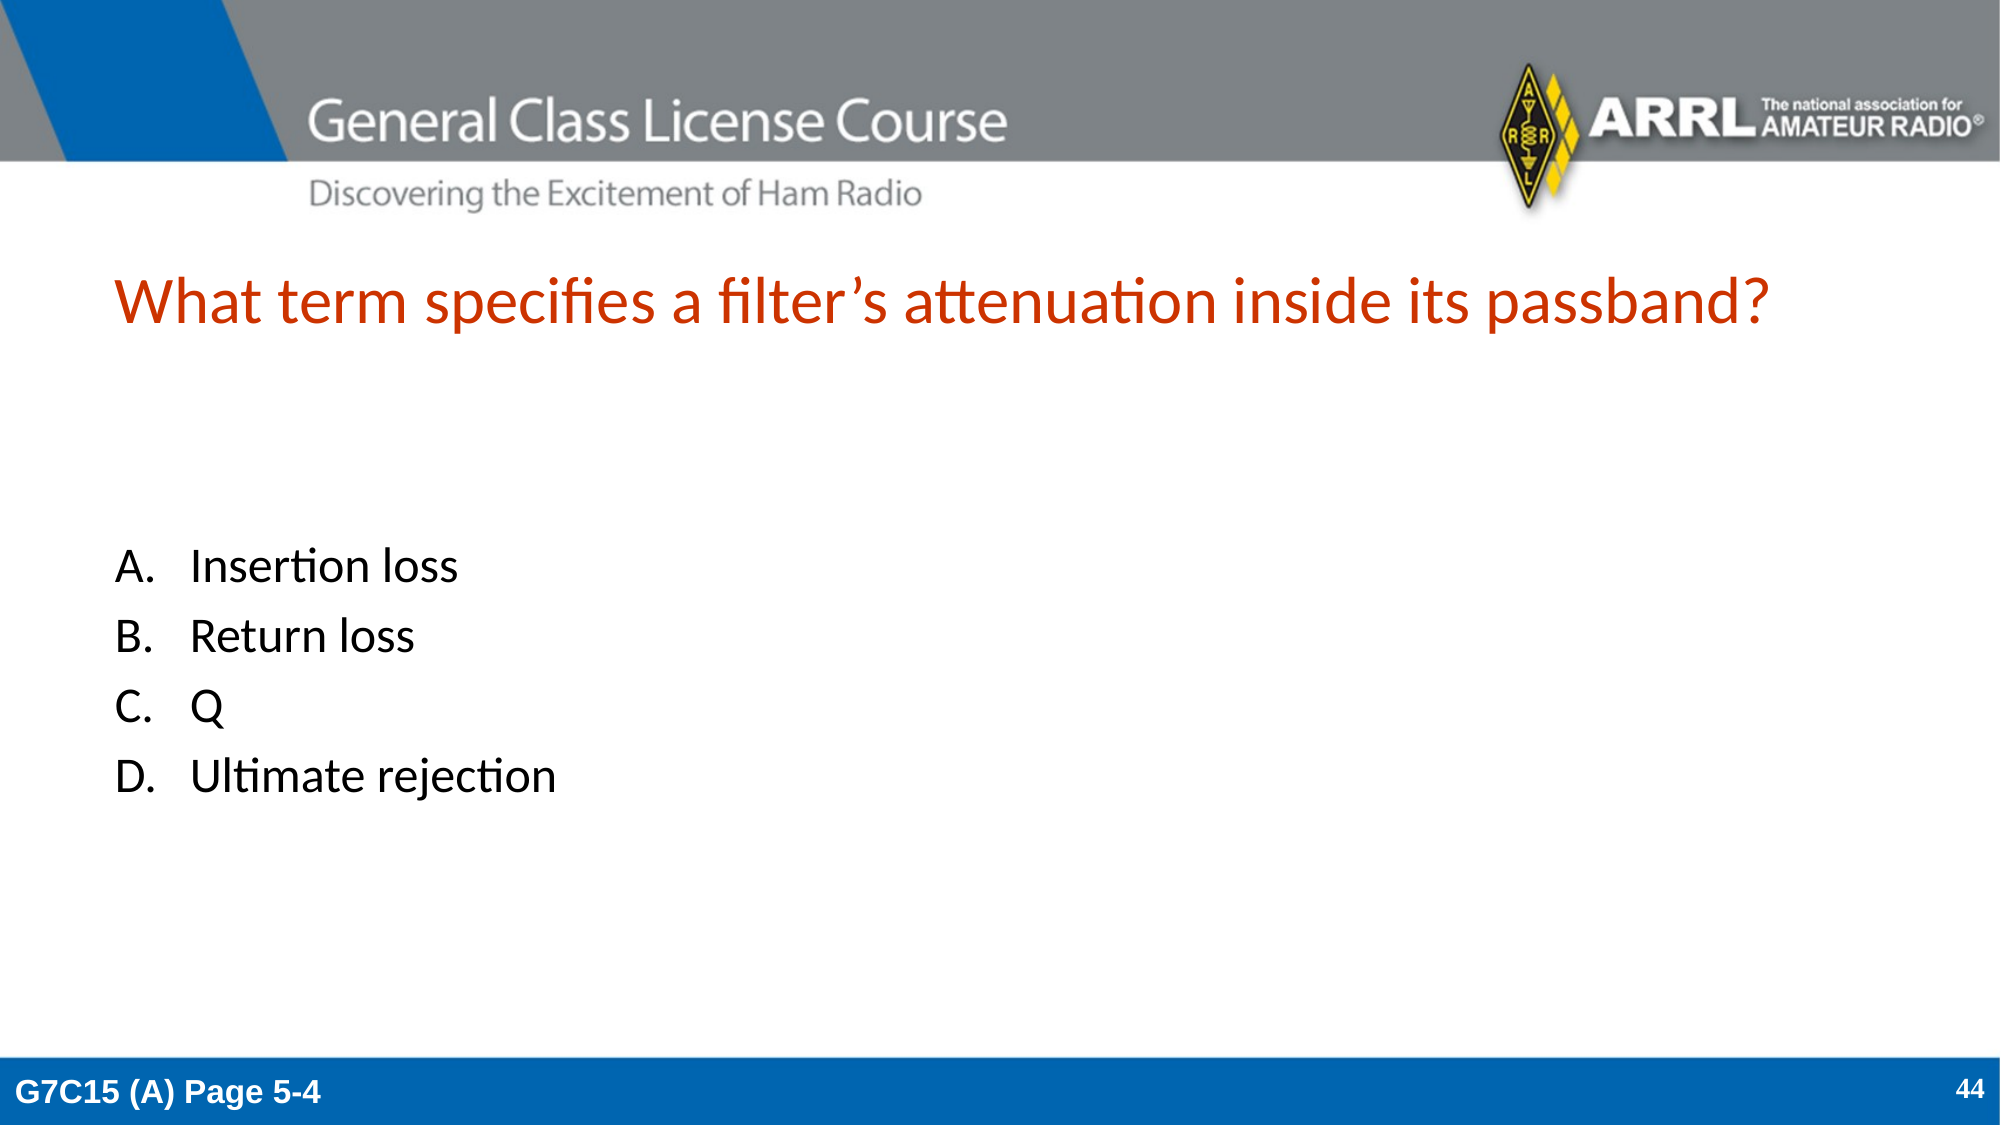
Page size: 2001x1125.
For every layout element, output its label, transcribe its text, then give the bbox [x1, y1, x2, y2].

list Insertion loss Return loss Q Ultimate rejection [99, 525, 1900, 1005]
text_box 44 [1875, 1062, 2000, 1113]
title What term specifies a filter’s attenuation inside its passband? [99, 249, 1900, 468]
picture [0, 0, 2001, 1125]
text_box G7C15 (A) Page 5-4 [0, 1062, 1313, 1118]
